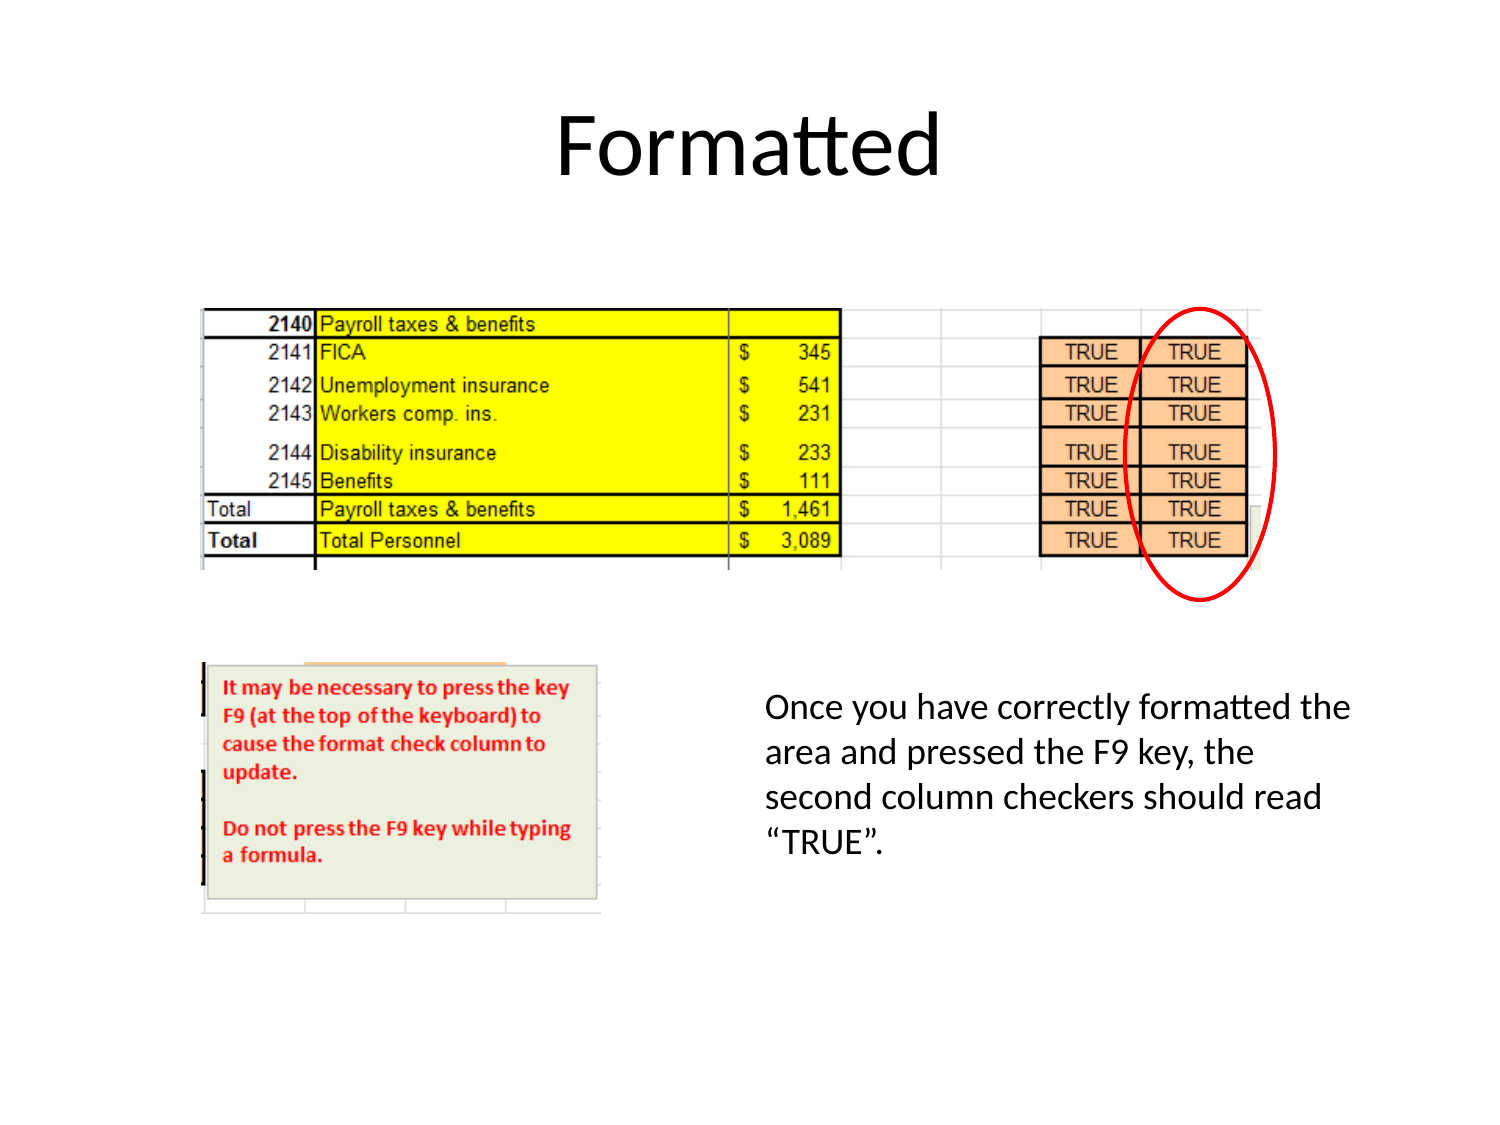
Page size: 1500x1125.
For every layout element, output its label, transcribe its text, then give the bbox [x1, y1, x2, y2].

title Formatted [75, 45, 1425, 233]
text_box Once you have correctly formatted the area and pressed the F9 key, the second column checkers should read “TRUE”. [750, 674, 1375, 870]
text_box [1265, 374, 1278, 534]
picture [201, 662, 601, 915]
text_box [1156, 577, 1244, 603]
picture [199, 308, 1262, 571]
